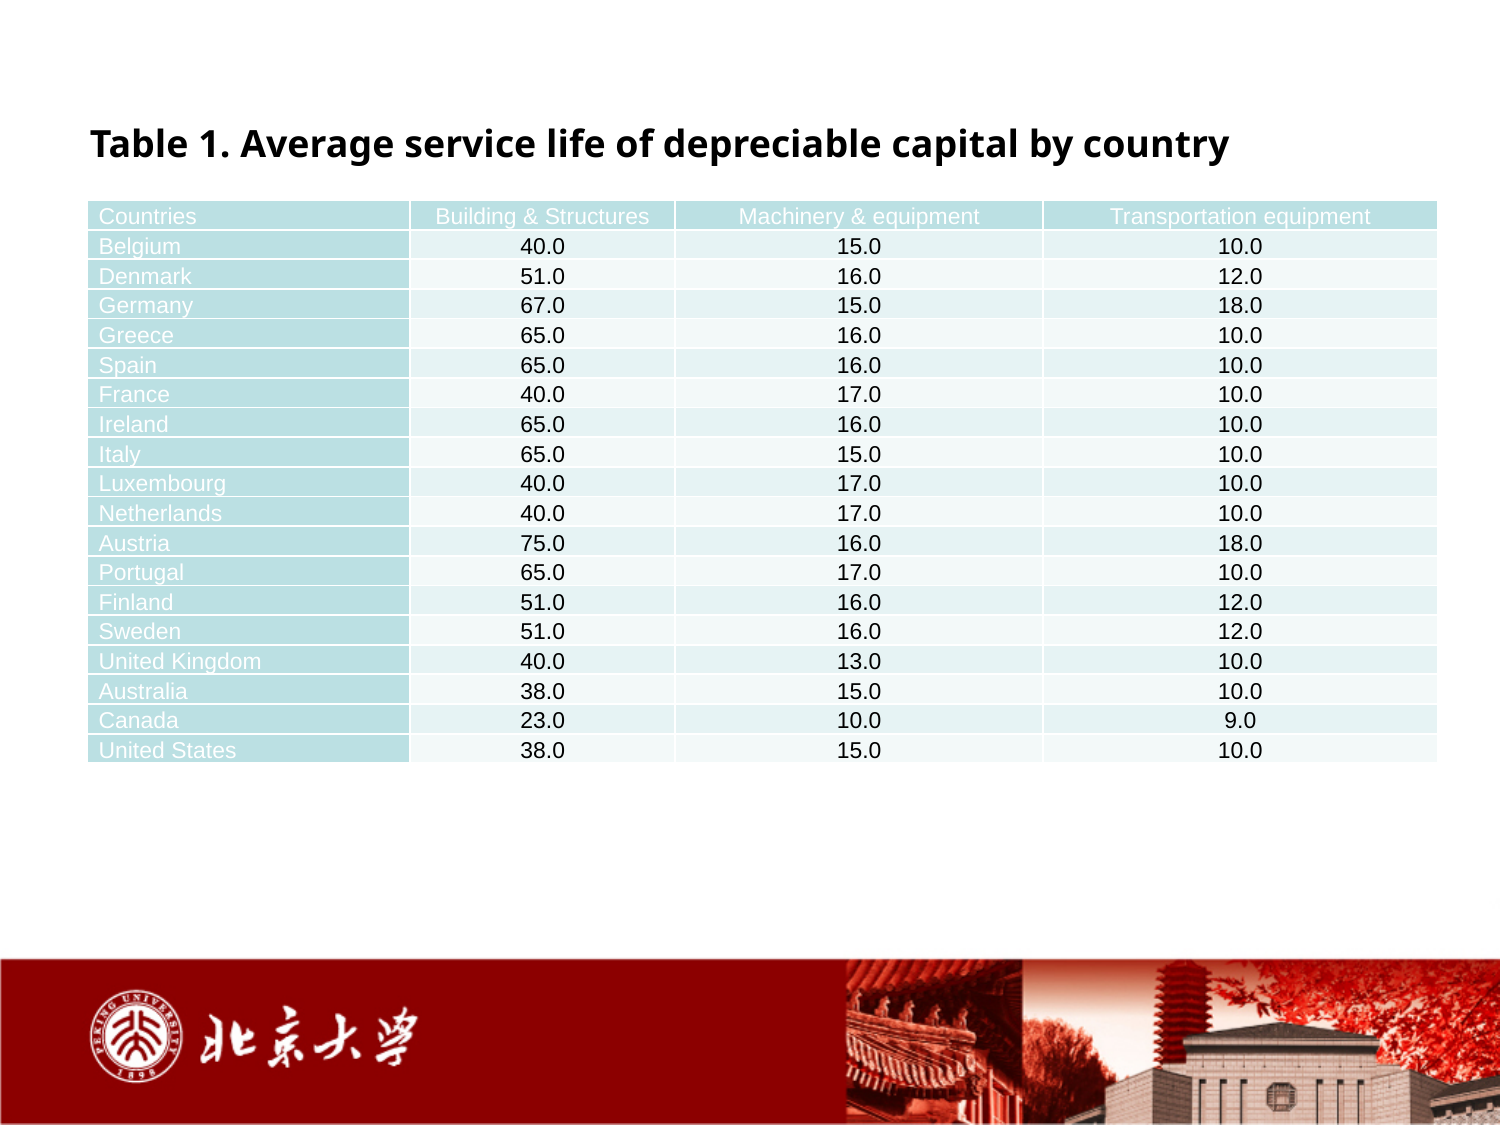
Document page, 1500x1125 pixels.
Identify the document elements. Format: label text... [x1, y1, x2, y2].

table_cell 16.0 [676, 319, 1042, 347]
table_cell 10.0 [1044, 349, 1437, 377]
table_cell 16.0 [676, 586, 1042, 614]
table_cell Germany [88, 290, 409, 318]
table_cell Netherlands [88, 497, 409, 525]
table_cell 10.0 [1044, 675, 1437, 703]
table_cell 16.0 [676, 349, 1042, 377]
text_box Table 1. Average service life of depreciable capital by country [74, 112, 1338, 173]
table_cell Finland [88, 586, 409, 614]
table_cell 10.0 [1044, 438, 1437, 466]
table_cell 9.0 [1044, 705, 1437, 733]
table_cell 17.0 [676, 468, 1042, 496]
table_cell 16.0 [676, 616, 1042, 644]
table_cell 16.0 [676, 408, 1042, 436]
table_cell Austria [88, 527, 409, 555]
table_cell 65.0 [411, 349, 674, 377]
table_cell 65.0 [411, 438, 674, 466]
table_cell 75.0 [411, 527, 674, 555]
table_cell 10.0 [1044, 497, 1437, 525]
table_cell 40.0 [411, 468, 674, 496]
table_cell 15.0 [676, 231, 1042, 258]
table_cell Luxembourg [88, 468, 409, 496]
table_header Countries [88, 201, 409, 229]
table_cell France [88, 379, 409, 407]
table_header Machinery & equipment [676, 201, 1042, 229]
table_cell Belgium [88, 231, 409, 258]
table_cell 12.0 [1044, 260, 1437, 288]
table_cell United Kingdom [88, 646, 409, 673]
table_cell 10.0 [1044, 408, 1437, 436]
table_cell 12.0 [1044, 586, 1437, 614]
table_cell Denmark [88, 260, 409, 288]
table_cell Canada [88, 705, 409, 733]
table_cell 51.0 [411, 616, 674, 644]
table_header Building & Structures [411, 201, 674, 229]
table_cell 10.0 [1044, 646, 1437, 673]
table_cell 13.0 [676, 646, 1042, 673]
table_cell 15.0 [676, 735, 1042, 762]
table_cell 51.0 [411, 260, 674, 288]
table_cell 38.0 [411, 735, 674, 762]
table_cell 67.0 [411, 290, 674, 318]
table_cell Ireland [88, 408, 409, 436]
table_cell 65.0 [411, 408, 674, 436]
picture [0, 0, 1500, 1125]
table_cell 18.0 [1044, 290, 1437, 318]
table_cell 10.0 [1044, 468, 1437, 496]
table_cell 16.0 [676, 527, 1042, 555]
table_cell 15.0 [676, 438, 1042, 466]
table_cell 40.0 [411, 497, 674, 525]
table_cell 17.0 [676, 497, 1042, 525]
table_cell 40.0 [411, 379, 674, 407]
table_cell 40.0 [411, 231, 674, 258]
table_cell Greece [88, 319, 409, 347]
table_cell 10.0 [1044, 379, 1437, 407]
table_cell 65.0 [411, 557, 674, 585]
table_cell 17.0 [676, 379, 1042, 407]
table_cell 51.0 [411, 586, 674, 614]
table_cell 18.0 [1044, 527, 1437, 555]
table_header Transportation equipment [1044, 201, 1437, 229]
table_cell 15.0 [676, 675, 1042, 703]
table_cell 15.0 [676, 290, 1042, 318]
table_cell 12.0 [1044, 616, 1437, 644]
table_cell Portugal [88, 557, 409, 585]
table_cell 10.0 [1044, 319, 1437, 347]
table_cell Australia [88, 675, 409, 703]
table_cell 23.0 [411, 705, 674, 733]
table_cell United States [88, 735, 409, 762]
table_cell 10.0 [676, 705, 1042, 733]
table_cell Sweden [88, 616, 409, 644]
table_cell Italy [88, 438, 409, 466]
table_cell 38.0 [411, 675, 674, 703]
table_cell 10.0 [1044, 231, 1437, 258]
table_cell 40.0 [411, 646, 674, 673]
table_cell 10.0 [1044, 735, 1437, 762]
table_cell 65.0 [411, 319, 674, 347]
table_cell 16.0 [676, 260, 1042, 288]
table_cell Spain [88, 349, 409, 377]
table_cell 17.0 [676, 557, 1042, 585]
table_cell 10.0 [1044, 557, 1437, 585]
